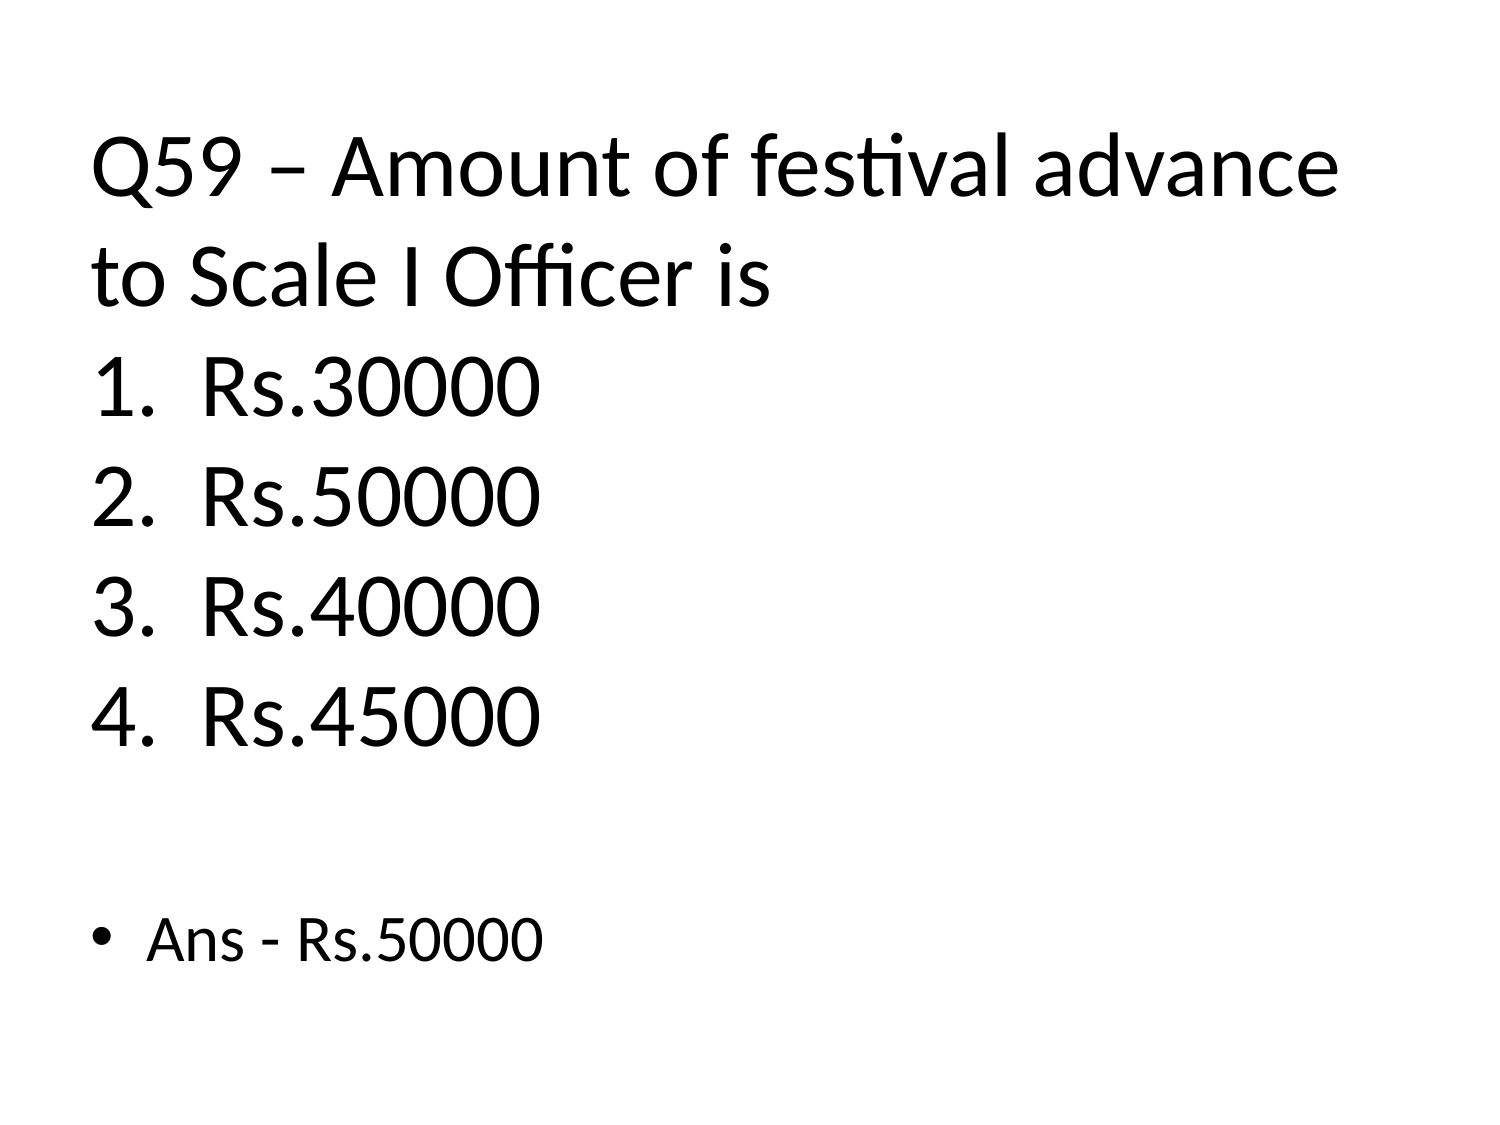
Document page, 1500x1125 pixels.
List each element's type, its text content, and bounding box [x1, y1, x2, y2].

title Q59 – Amount of festival advance to Scale I Officer is 1. Rs.30000 2. Rs.50000 3. Rs.40000 4. Rs.45000 [75, 45, 1425, 825]
list Ans - Rs.50000 [75, 887, 1425, 1005]
